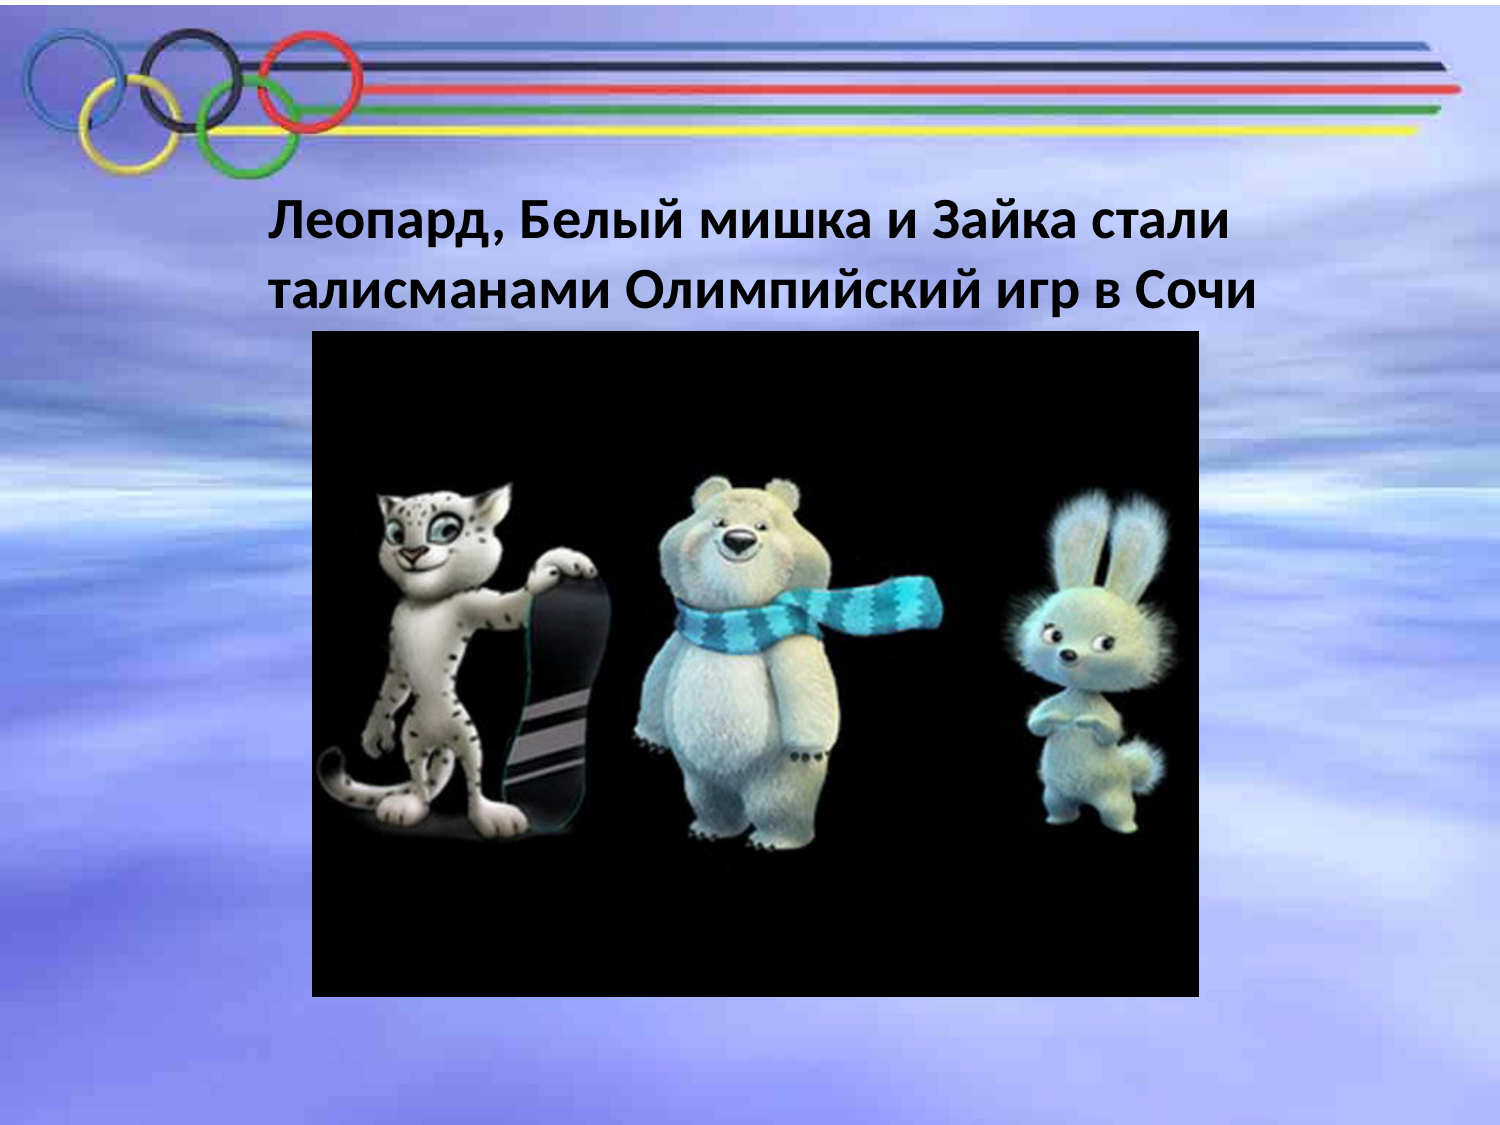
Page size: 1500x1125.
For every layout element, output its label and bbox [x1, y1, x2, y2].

picture [312, 331, 1200, 997]
list [0, 4, 1500, 1125]
